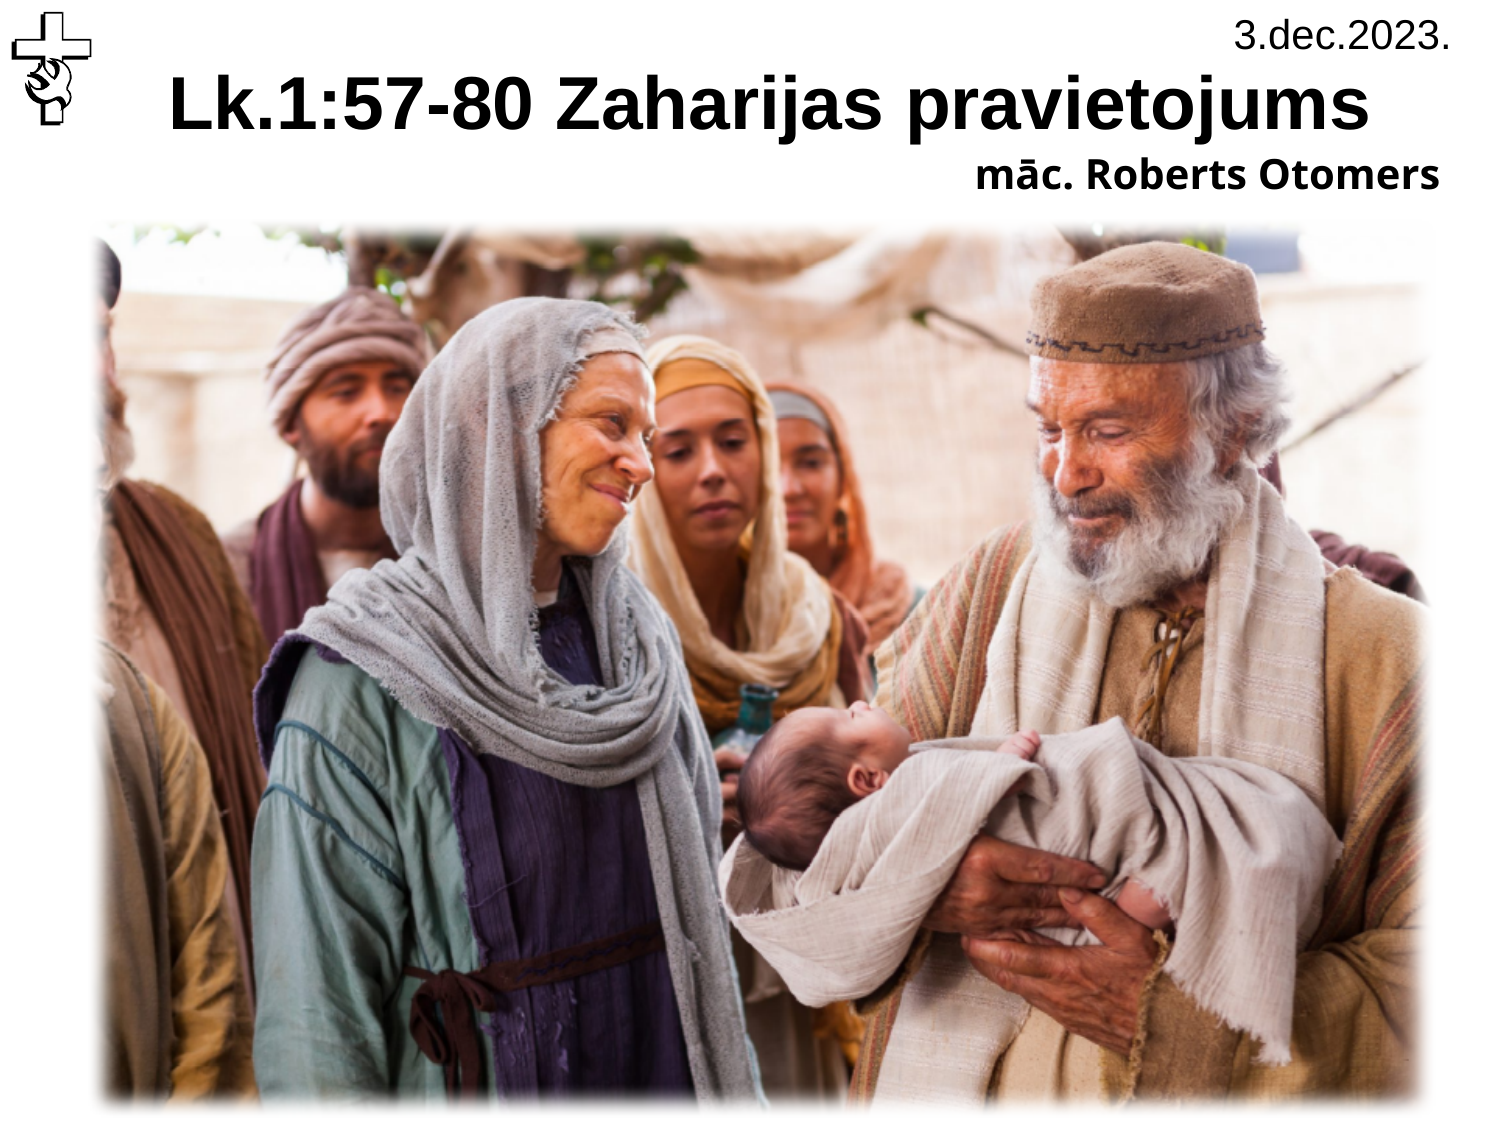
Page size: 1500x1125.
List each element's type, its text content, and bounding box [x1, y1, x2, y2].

text_box 3.dec.2023. [1218, 0, 1500, 65]
title Lk.1:57-80 Zaharijas pravietojums [40, 11, 1500, 188]
picture [88, 219, 1436, 1118]
text_box māc. Roberts Otomers [915, 140, 1500, 206]
picture [11, 11, 92, 126]
